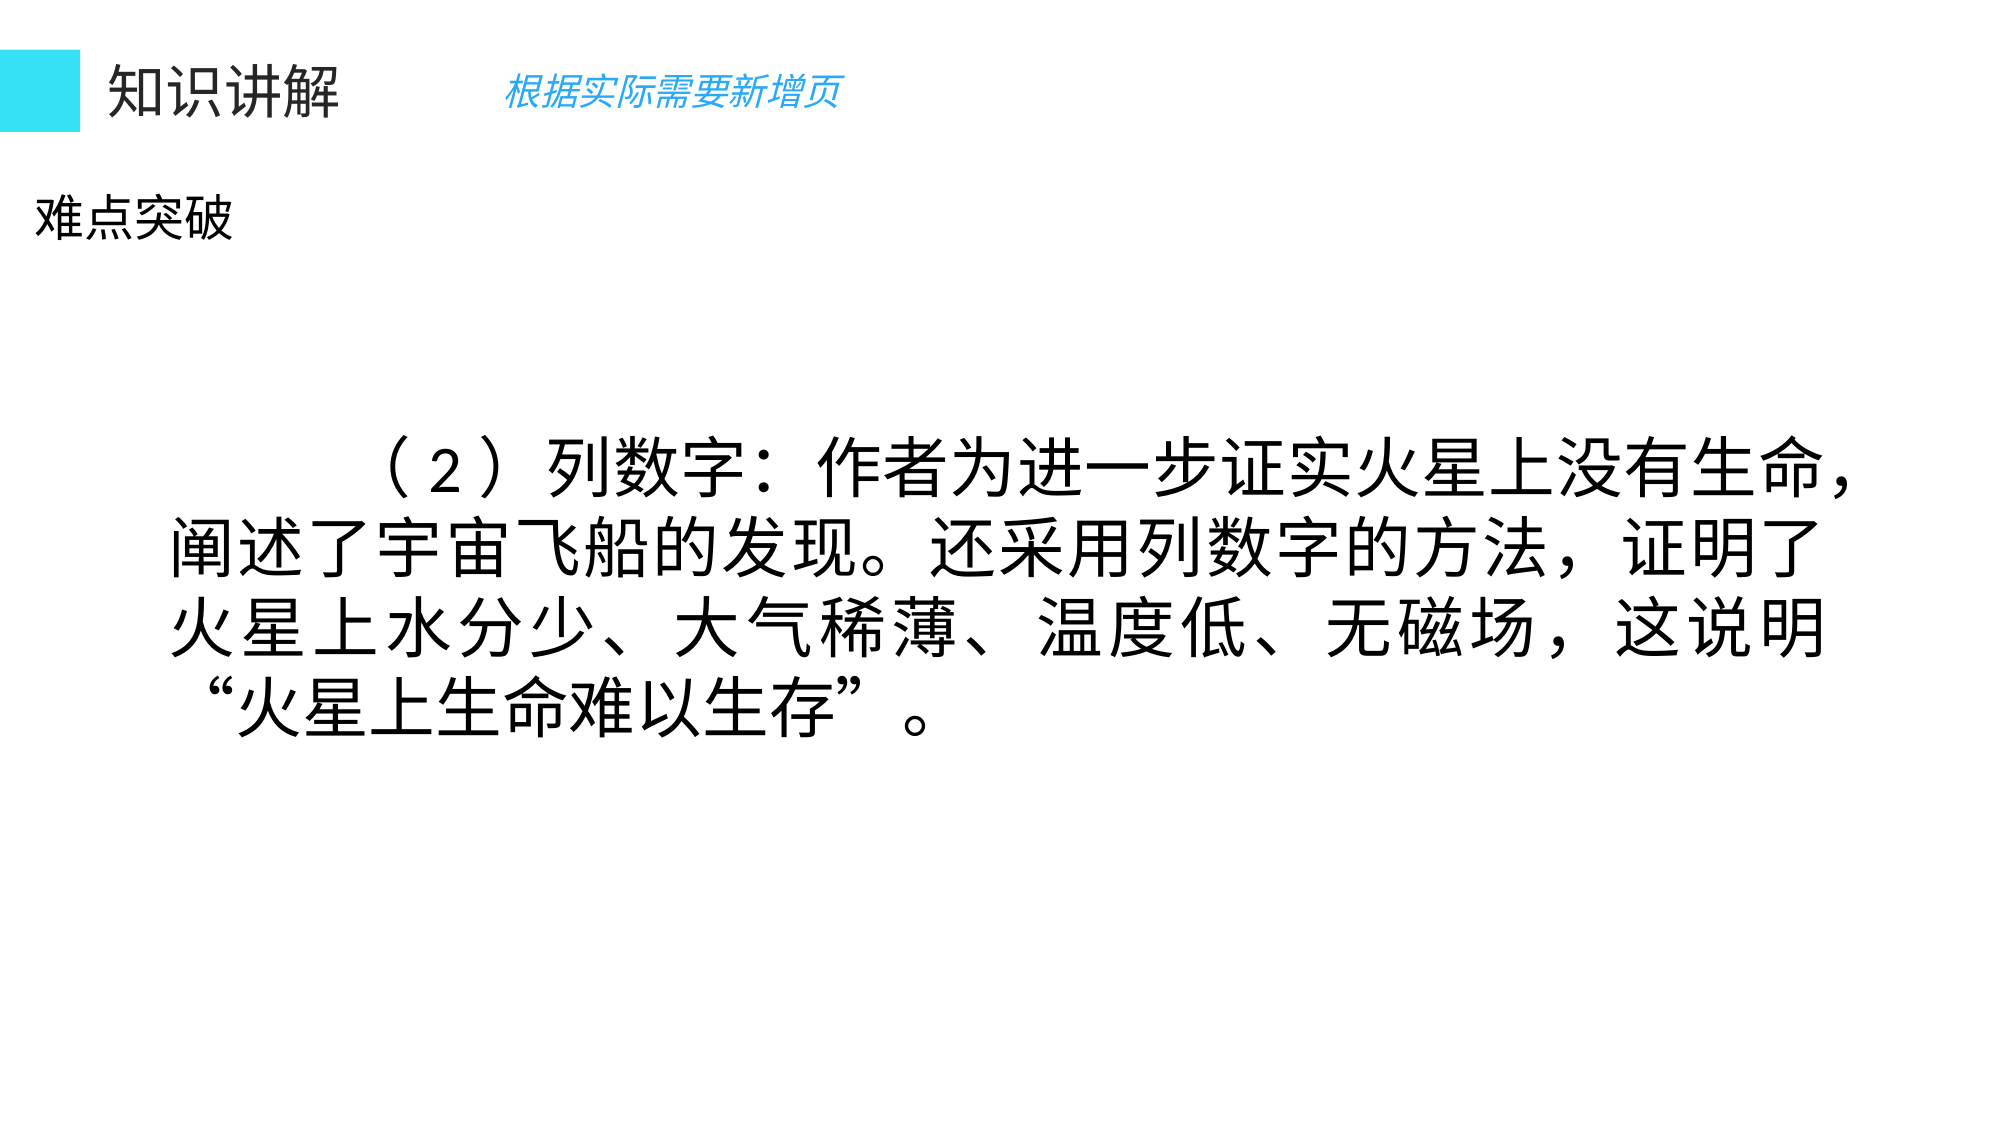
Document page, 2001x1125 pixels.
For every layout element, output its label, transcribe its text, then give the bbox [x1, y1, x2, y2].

text_box 根据实际需要新增页 [487, 60, 1303, 121]
text_box 活动与探究（温馨提示：规范操作、注意安全） [263, 0, 1528, 235]
text_box [0, 49, 81, 133]
text_box （2）列数字：作者为进一步证实火星上没有生命，阐述了宇宙飞船的发现。还采用列数字的方法，证明了火星上水分少、大气稀薄、温度低、无磁场，这说明“火星上生命难以生存”。 [153, 418, 1841, 753]
text_box 知识讲解 [92, 47, 398, 133]
text_box 难点突破 [19, 148, 295, 254]
